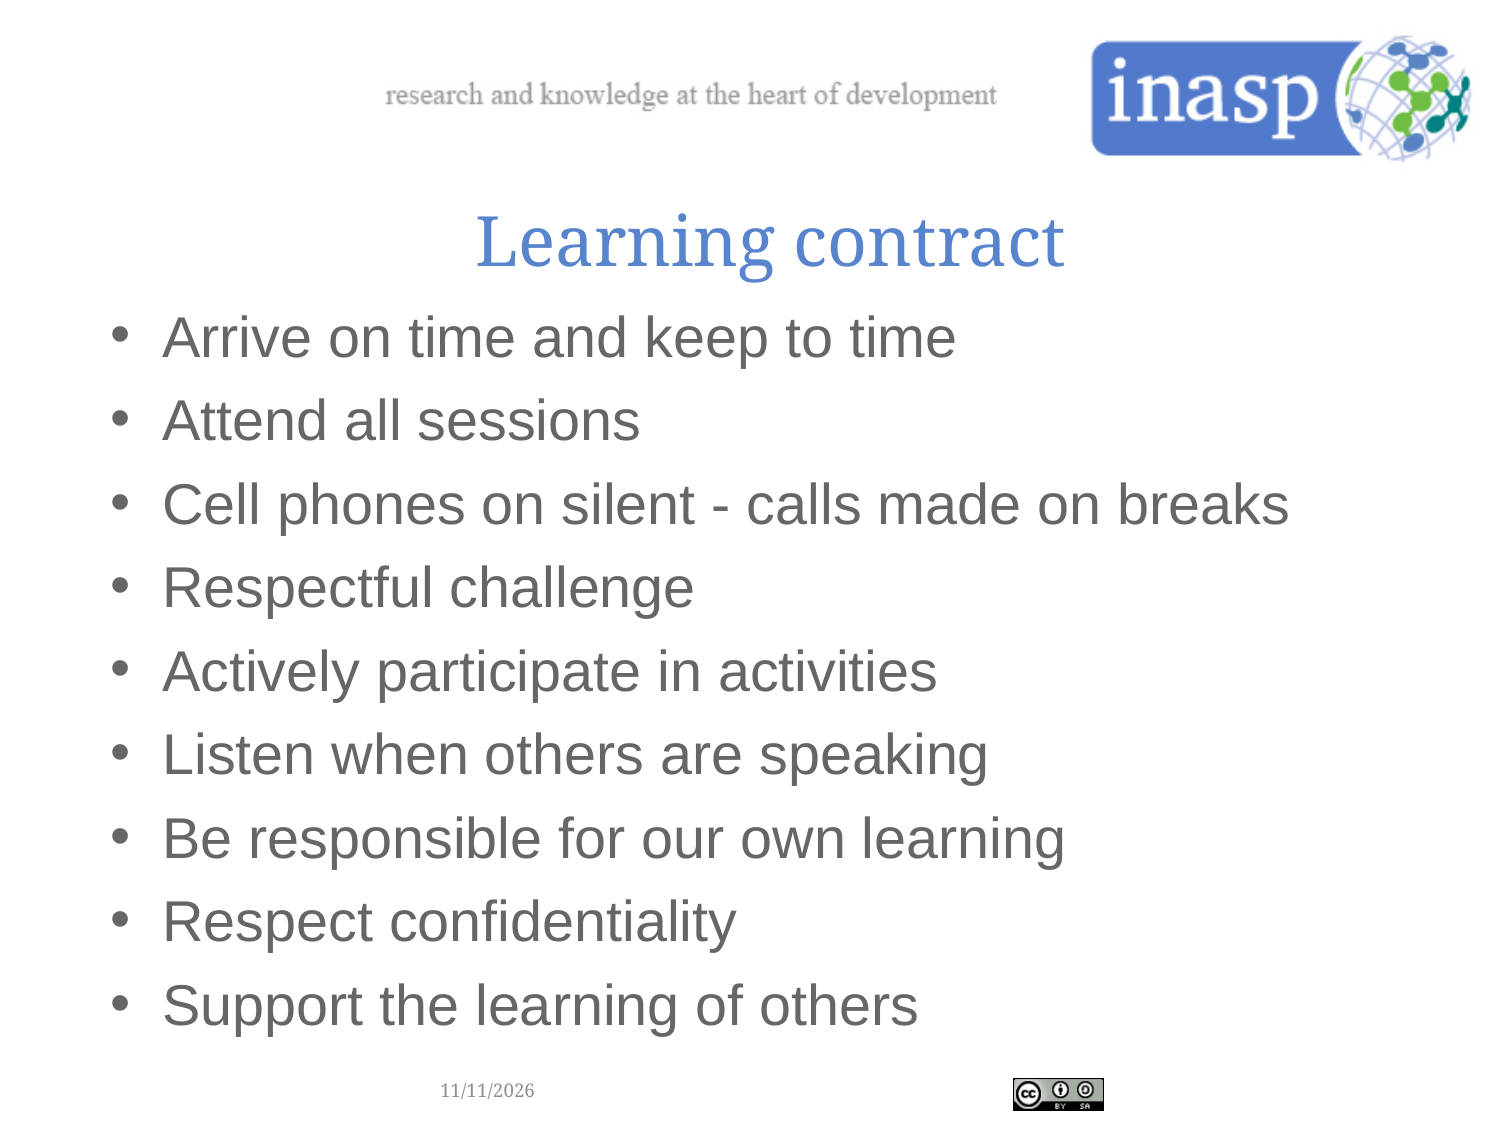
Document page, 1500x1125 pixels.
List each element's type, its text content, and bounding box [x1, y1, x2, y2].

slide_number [425, 1062, 775, 1122]
picture [385, 24, 1484, 173]
list Learning contract Arrive on time and keep to time Attend all sessions Cell phones on silent - calls made on breaks Respectful challenge Actively participate in activities Listen when others are speaking Be responsible for our own learning Respect confidentiality Support the learning of others [95, 190, 1446, 1062]
footer [806, 1062, 1282, 1122]
